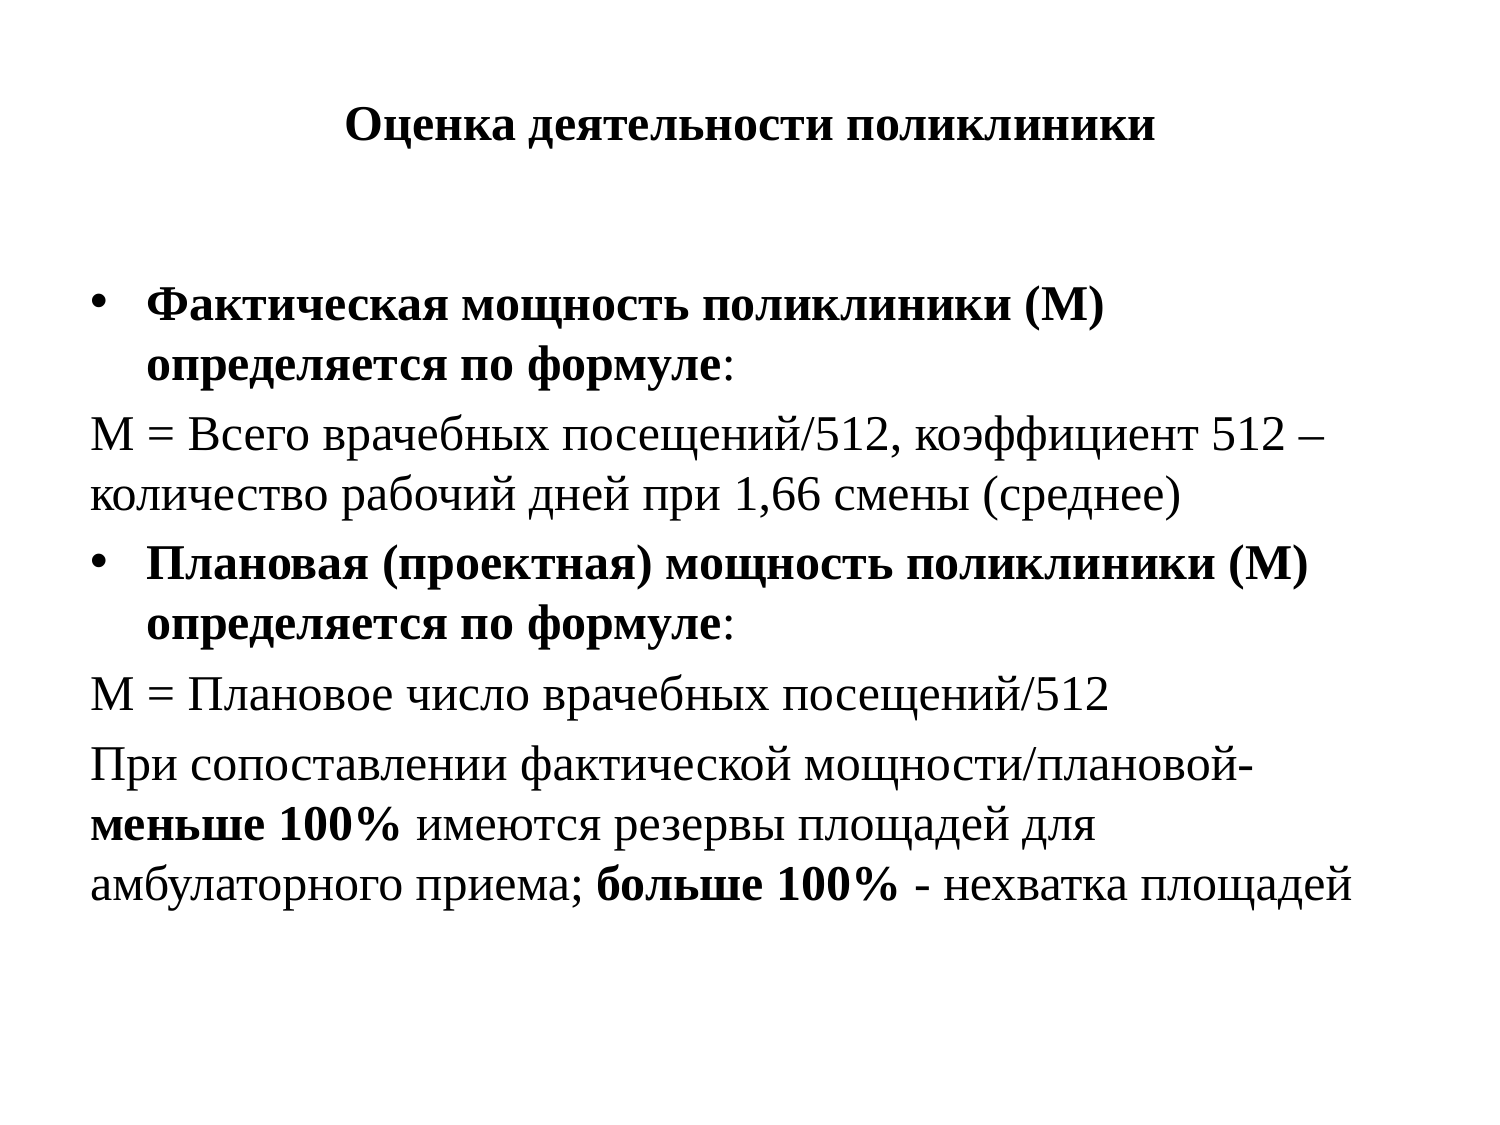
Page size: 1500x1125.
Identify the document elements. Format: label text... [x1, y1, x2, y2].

title Оценка деятельности поликлиники [76, 44, 1426, 197]
list Фактическая мощность поликлиники (М) определяется по формуле: М = Всего врачебных посещений/512, коэффициент 512 – количество рабочий дней при 1,66 смены (среднее) Плановая (проектная) мощность поликлиники (М) определяется по формуле: М = Плановое число врачебных посещений/512 При сопоставлении фактической мощности/плановой- меньше 100% имеются резервы площадей для амбулаторного приема; больше 100% - нехватка площадей [74, 262, 1426, 1006]
